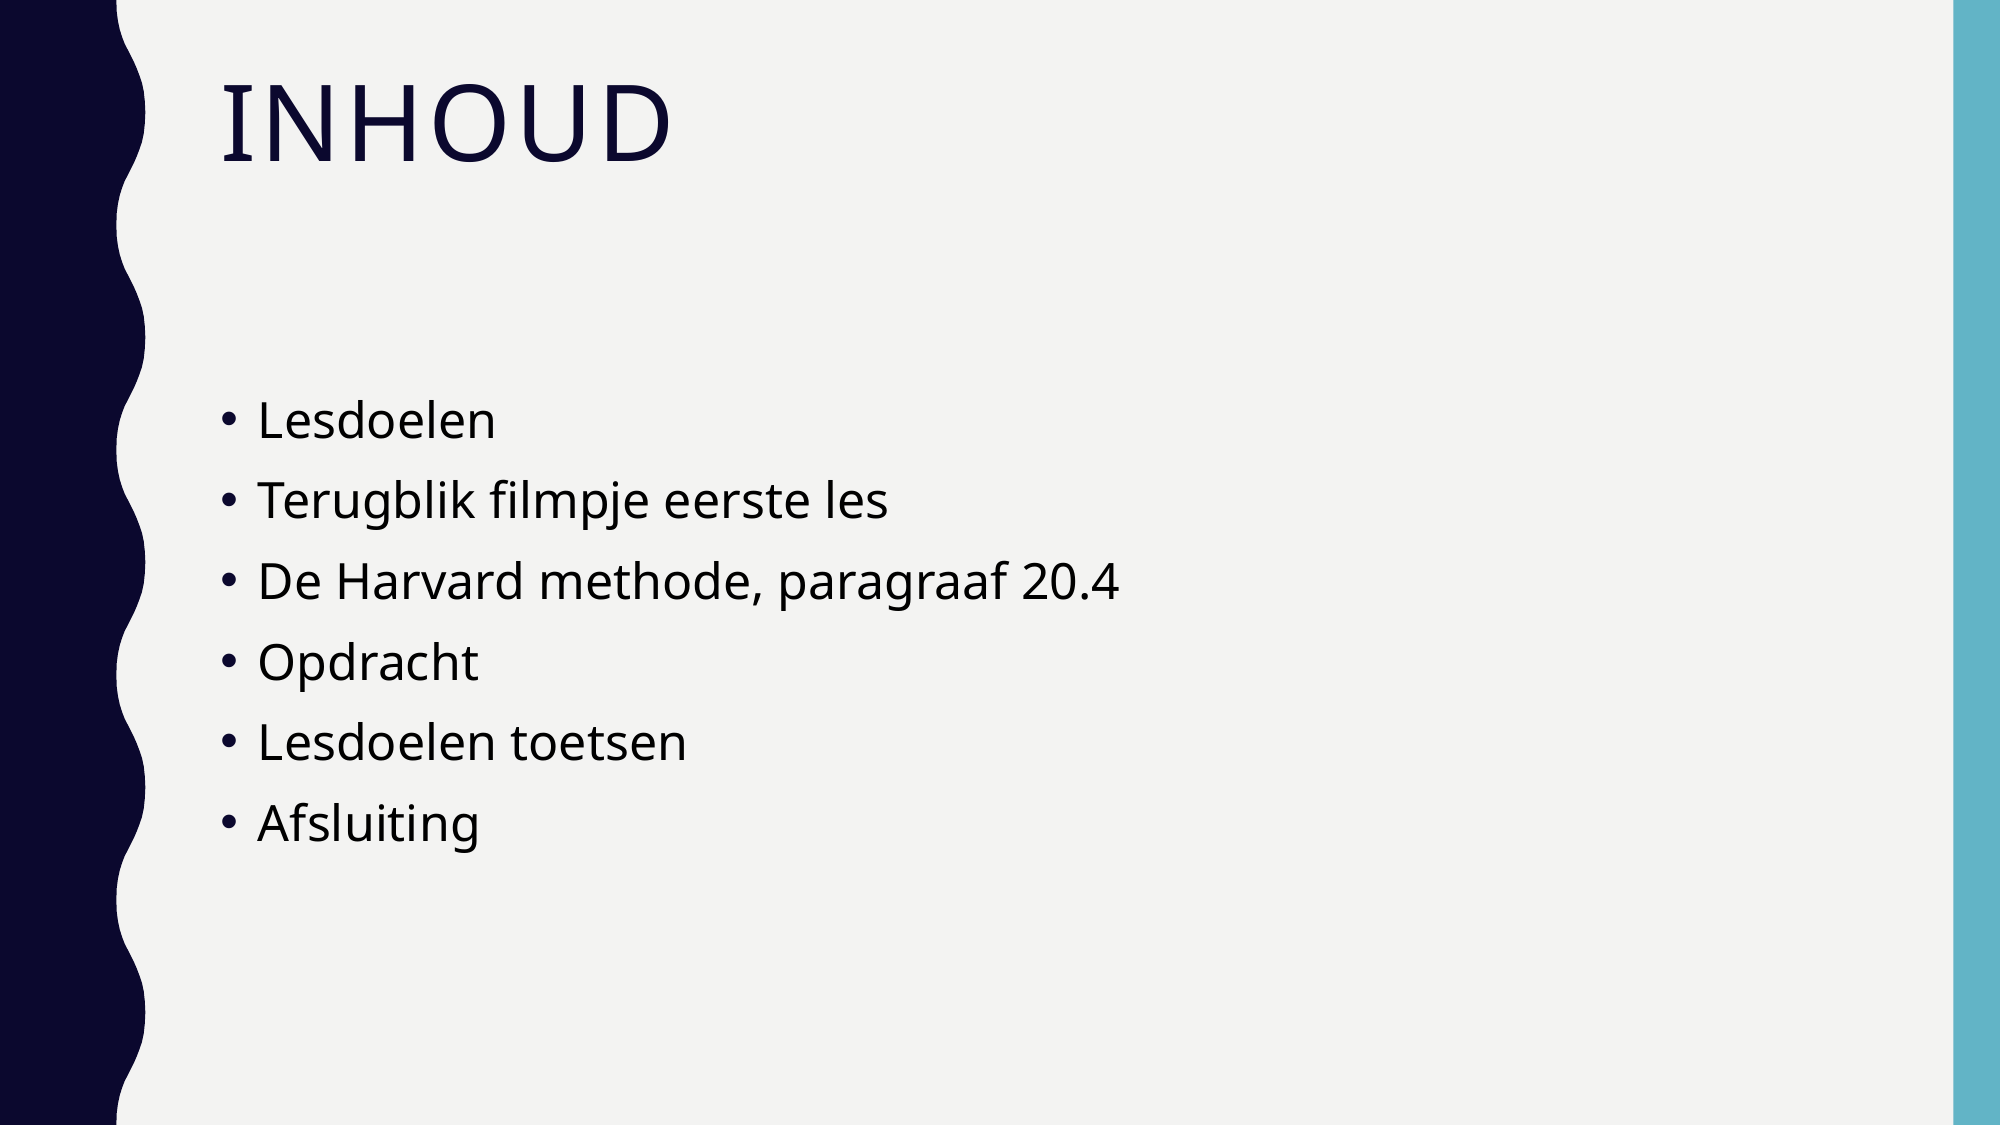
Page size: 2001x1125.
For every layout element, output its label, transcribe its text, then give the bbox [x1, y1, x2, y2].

title inhoud [205, 62, 1875, 308]
list Lesdoelen Terugblik filmpje eerste les De Harvard methode, paragraaf 20.4 Opdracht Lesdoelen toetsen Afsluiting [205, 375, 1875, 965]
